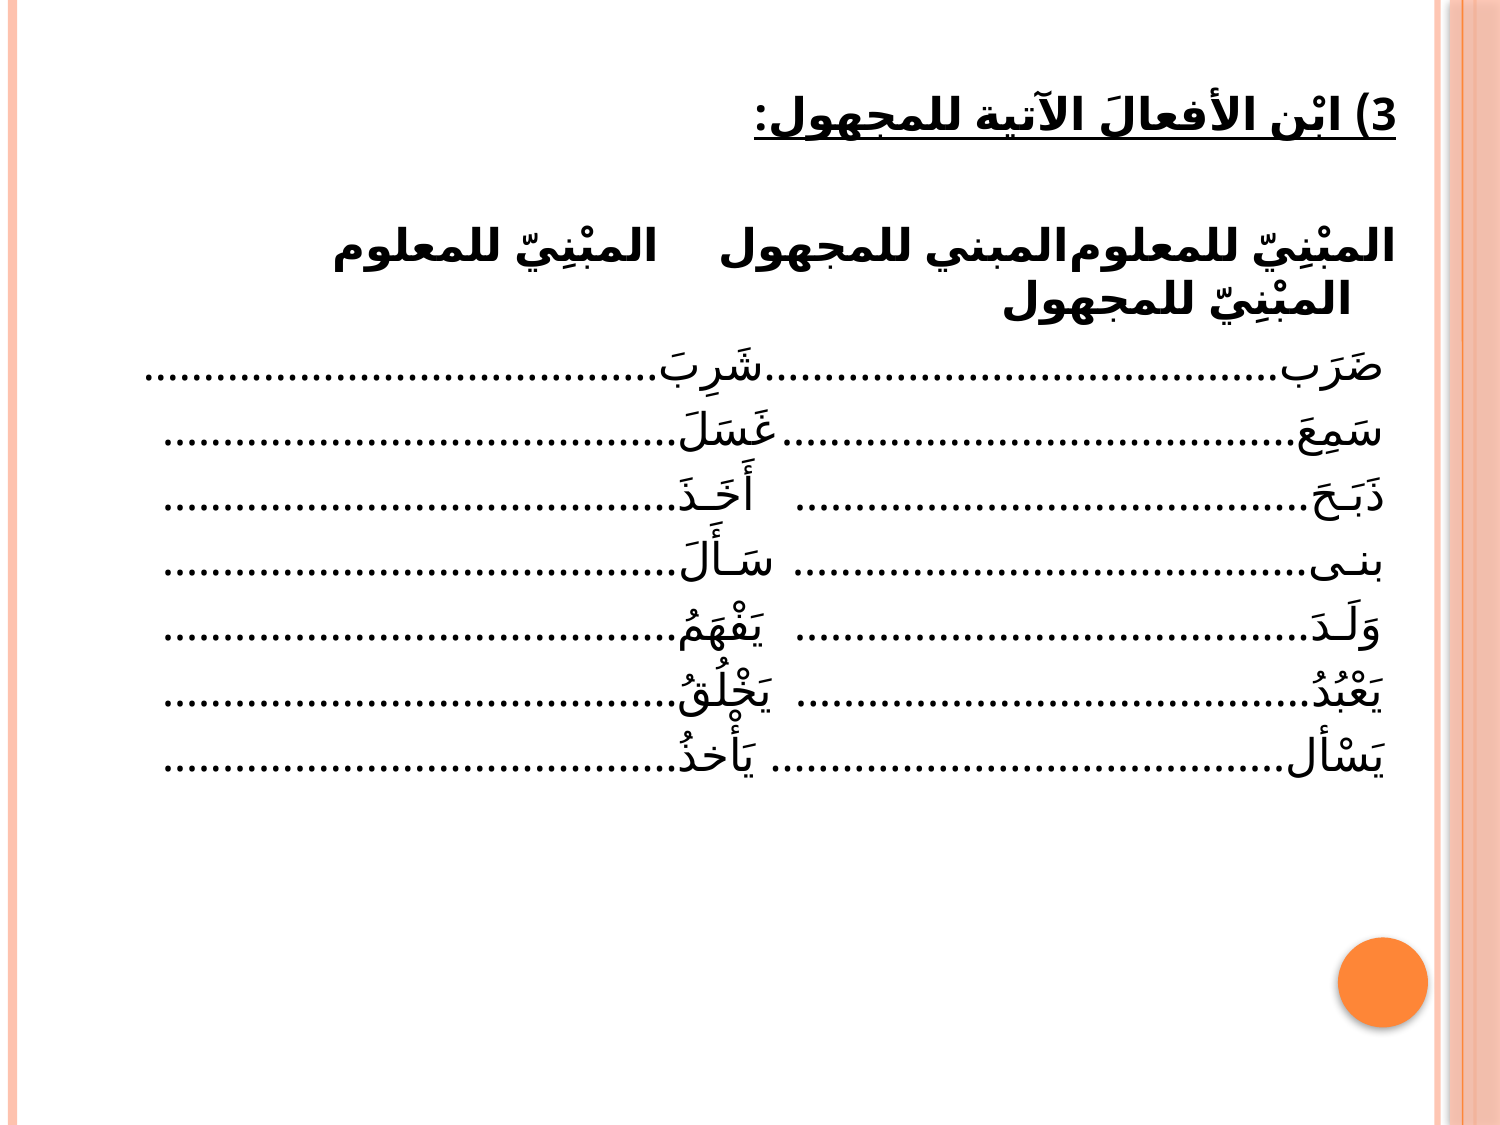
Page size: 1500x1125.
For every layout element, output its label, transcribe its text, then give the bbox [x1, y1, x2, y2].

list 3) ابْن الأفعالَ الآتية للمجهول: المبْنِيّ للمعلوم المبني للمجهول المبْنِيّ للمعلوم المبْنِيّ للمجهول ضَرَب ........................................... شَرِبَ ........................................... سَمِعَ ........................................... غَسَلَ ........................................... ذَبَـحَ ........................................... أَخَـذَ ........................................... بنـى ........................................... سَـأَلَ ........................................... وَلَـدَ ........................................... يَفْهَمُ ........................................... يَعْبُدُ ........................................... يَخْلُقُ ........................................... يَسْأل ........................................... يَأْخذُ ........................................... [75, 78, 1412, 1062]
